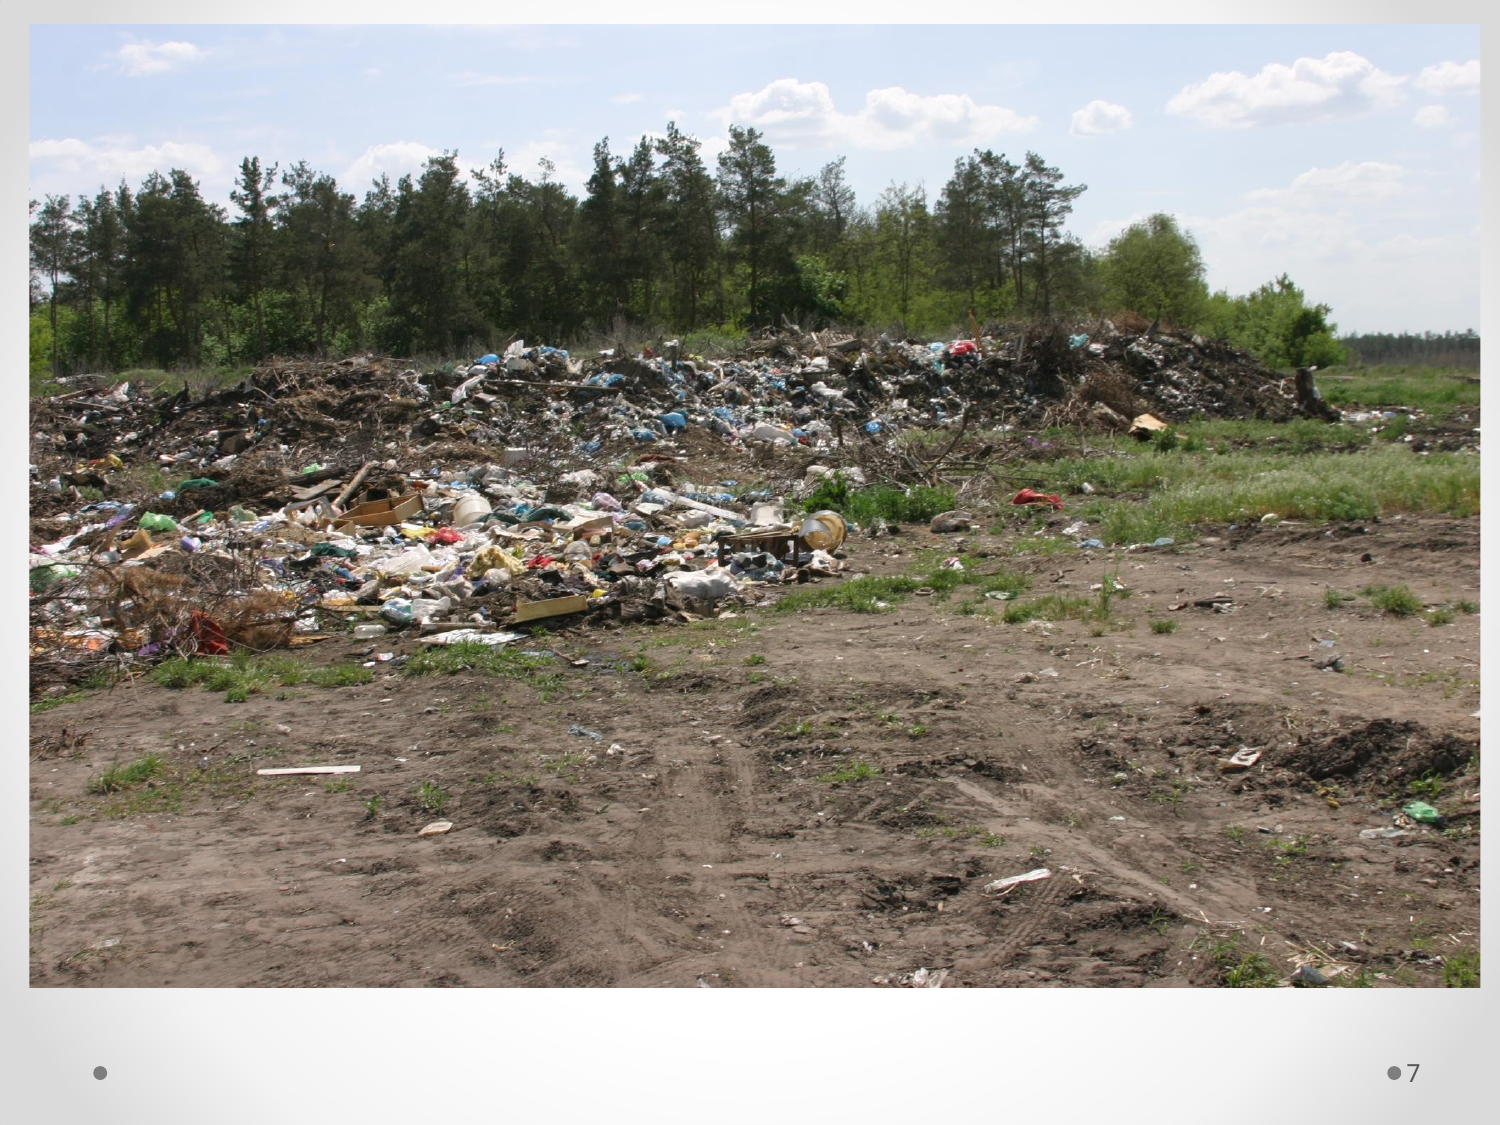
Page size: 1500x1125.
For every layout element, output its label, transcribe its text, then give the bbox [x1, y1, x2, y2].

picture [0, 0, 1500, 1125]
text_box 7 [1404, 1057, 1423, 1088]
text_box [29, 24, 1481, 988]
